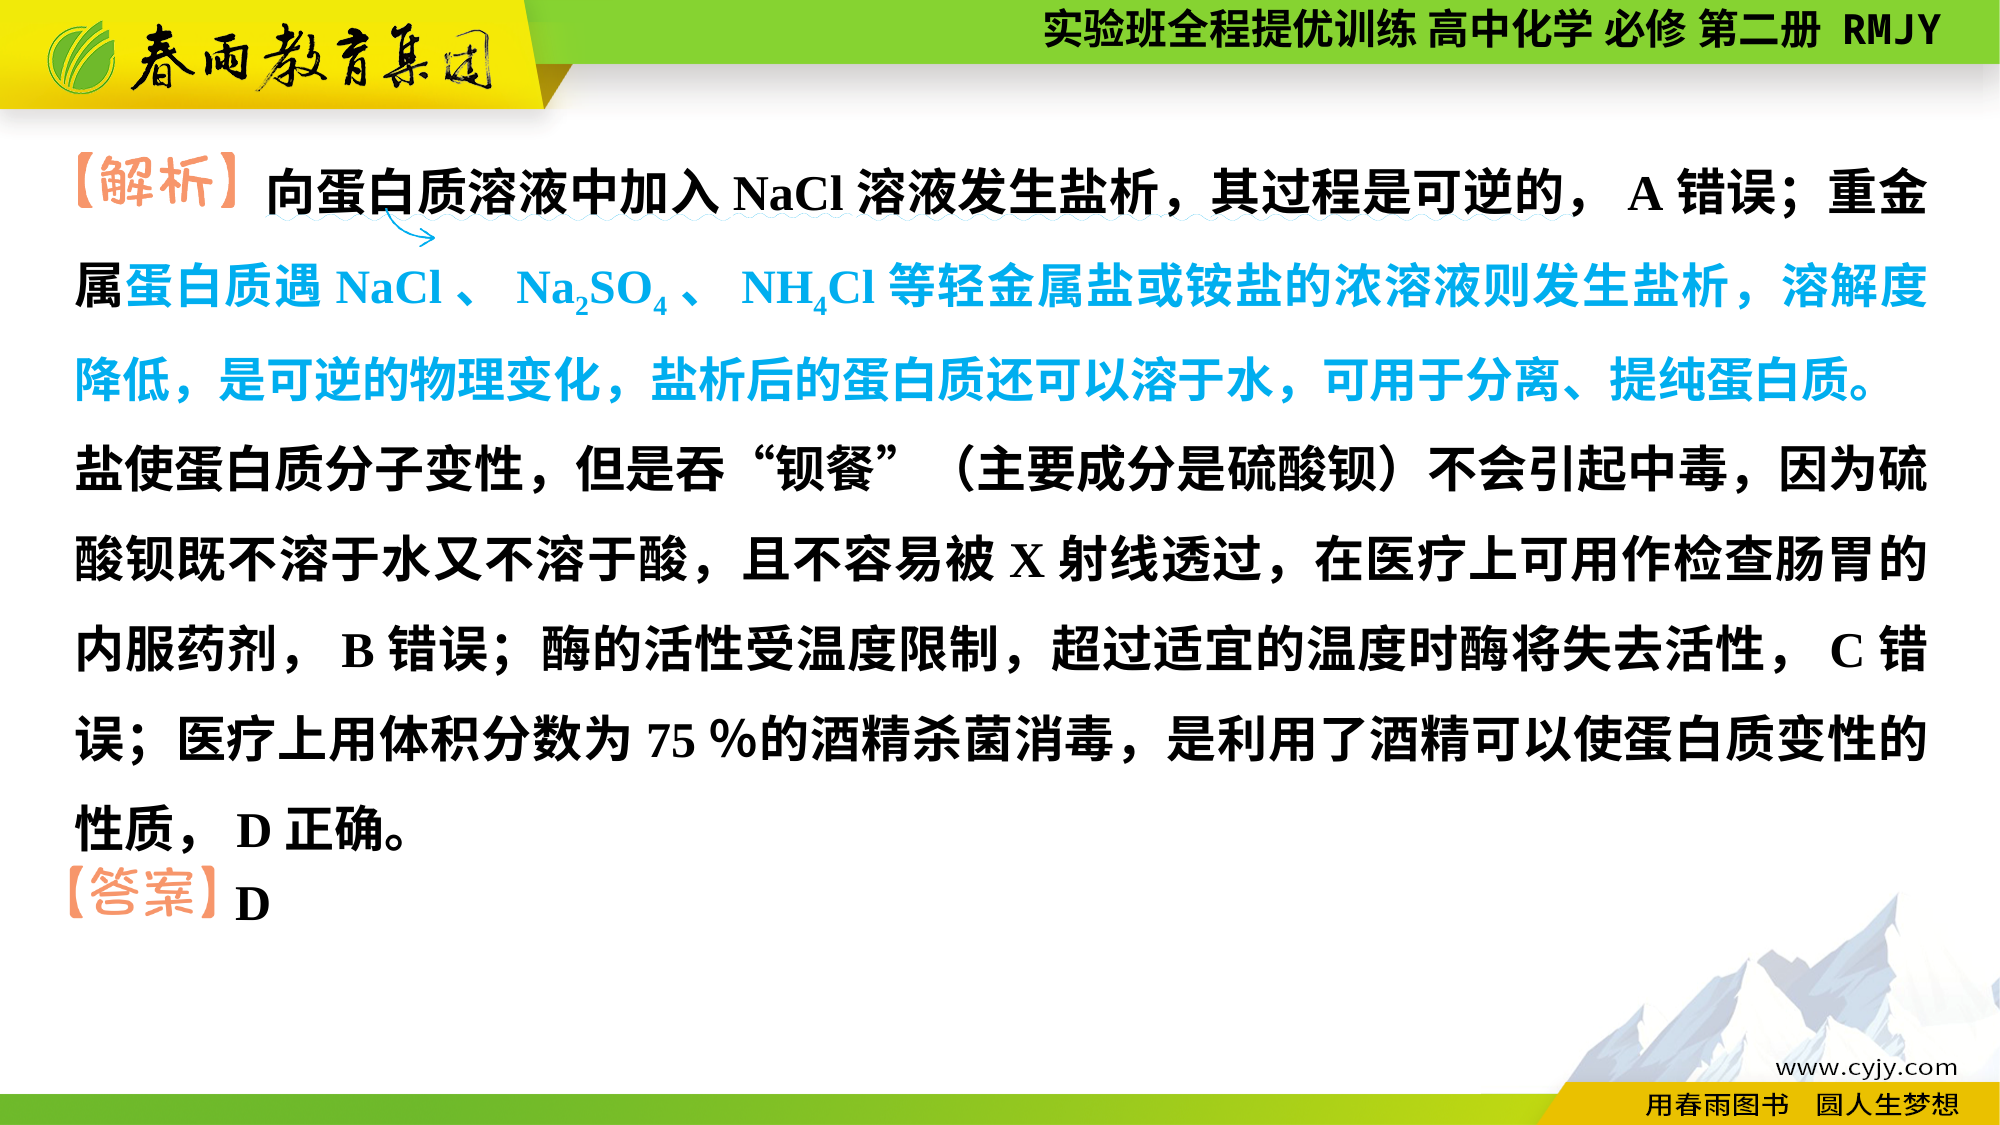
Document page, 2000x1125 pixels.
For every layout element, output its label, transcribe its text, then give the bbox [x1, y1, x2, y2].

list 向蛋白质溶液中加入NaCl溶液发生盐析，其过程是可逆的，A错误；重金属蛋白质遇NaCl、Na2SO4、NH4Cl等轻金属盐或铵盐的浓溶液则发生盐析，溶解度降低，是可逆的物理变化，盐析后的蛋白质还可以溶于水，可用于分离、提纯蛋白质。 盐使蛋白质分子变性，但是吞“钡餐”（主要成分是硫酸钡）不会引起中毒，因为硫酸钡既不溶于水又不溶于酸，且不容易被X射线透过，在医疗上可用作检查肠胃的内服药剂，B错误；酶的活性受温度限制，超过适宜的温度时酶将失去活性，C错误；医疗上用体积分数为75％的酒精杀菌消毒，是利用了酒精可以使蛋白质变性的性质，D正确。 [59, 122, 1944, 857]
picture [0, 0, 2000, 1125]
text_box D [220, 832, 1944, 938]
